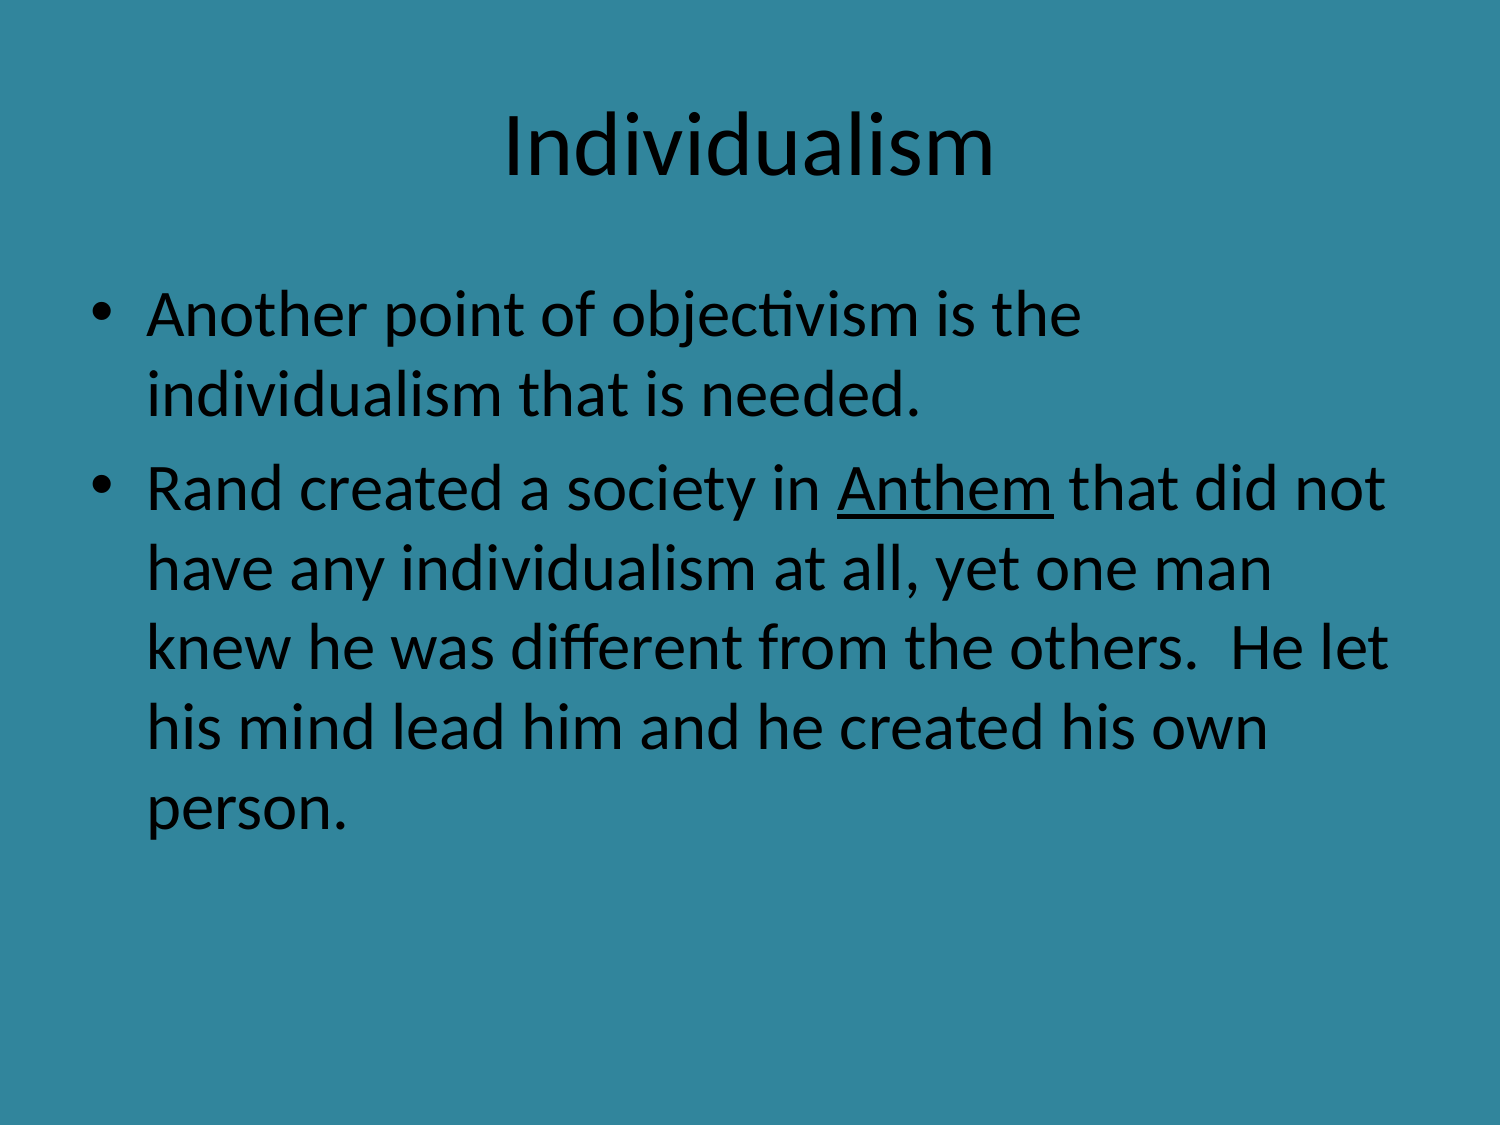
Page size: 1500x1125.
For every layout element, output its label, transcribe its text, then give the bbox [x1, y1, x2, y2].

title Individualism [75, 45, 1425, 233]
list Another point of objectivism is the individualism that is needed. Rand created a society in Anthem that did not have any individualism at all, yet one man knew he was different from the others. He let his mind lead him and he created his own person. [75, 262, 1425, 1005]
